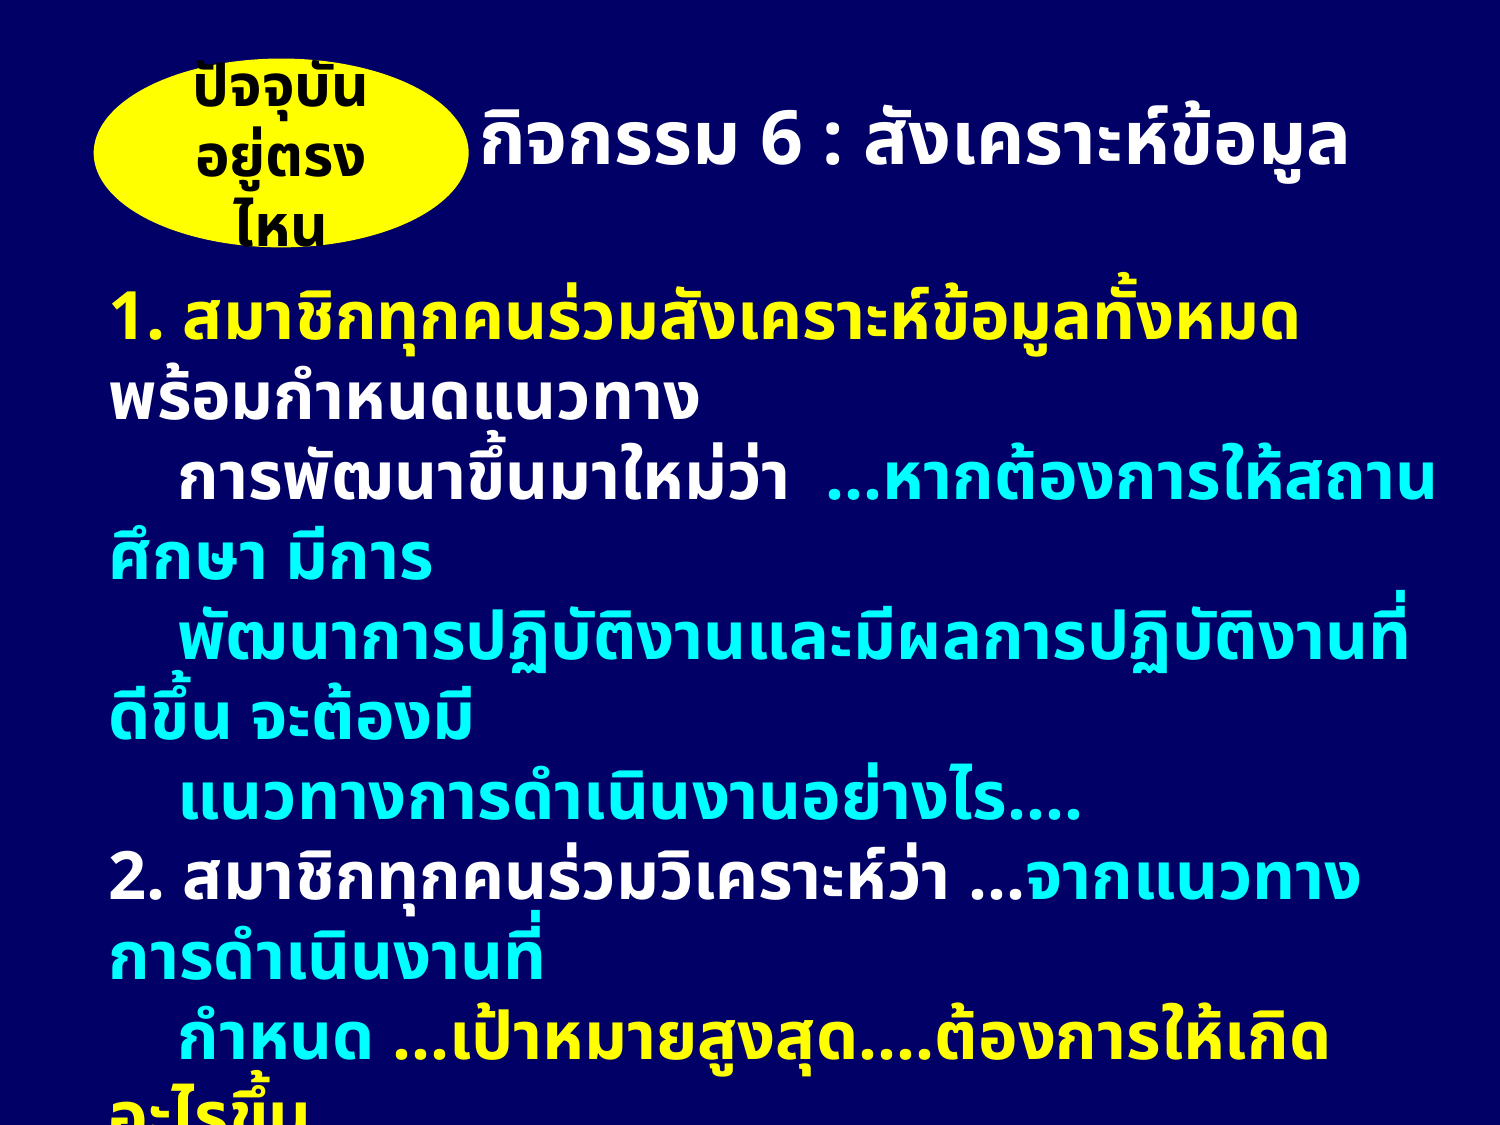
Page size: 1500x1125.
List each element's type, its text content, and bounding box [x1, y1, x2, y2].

text_box กิจกรรม 6 : สังเคราะห์ข้อมูล [152, 81, 1500, 187]
text_box ปัจจุบันอยู่ตรงไหน [91, 82, 459, 250]
text_box 1. สมาชิกทุกคนร่วมสังเคราะห์ข้อมูลทั้งหมด พร้อมกำหนดแนวทาง การพัฒนาขึ้นมาใหม่ว่า ...หากต้องการให้สถานศึกษา มีการ พัฒนาการปฏิบัติงานและมีผลการปฏิบัติงานที่ดีขึ้น จะต้องมี แนวทางการดำเนินงานอย่างไร.... 2. สมาชิกทุกคนร่วมวิเคราะห์ว่า ...จากแนวทางการดำเนินงานที่ กำหนด ...เป้าหมายสูงสุด....ต้องการให้เกิดอะไรขึ้น.... 3. สมาชิกทุกคนร่วมวิเคราะห์ว่า ...จากแนวทางการดำเนินงาน และ เป้าหมายสูงสุดที่กำหนด ...สมาชิกทุกคนต้องมีพฤติกรรม การทำงานอย่างไร เพื่อให้เกิดผลตามที่กำหนด... [93, 265, 1465, 1125]
text_box ปัจจุบันอยู่ตรงไหน [154, 56, 408, 81]
